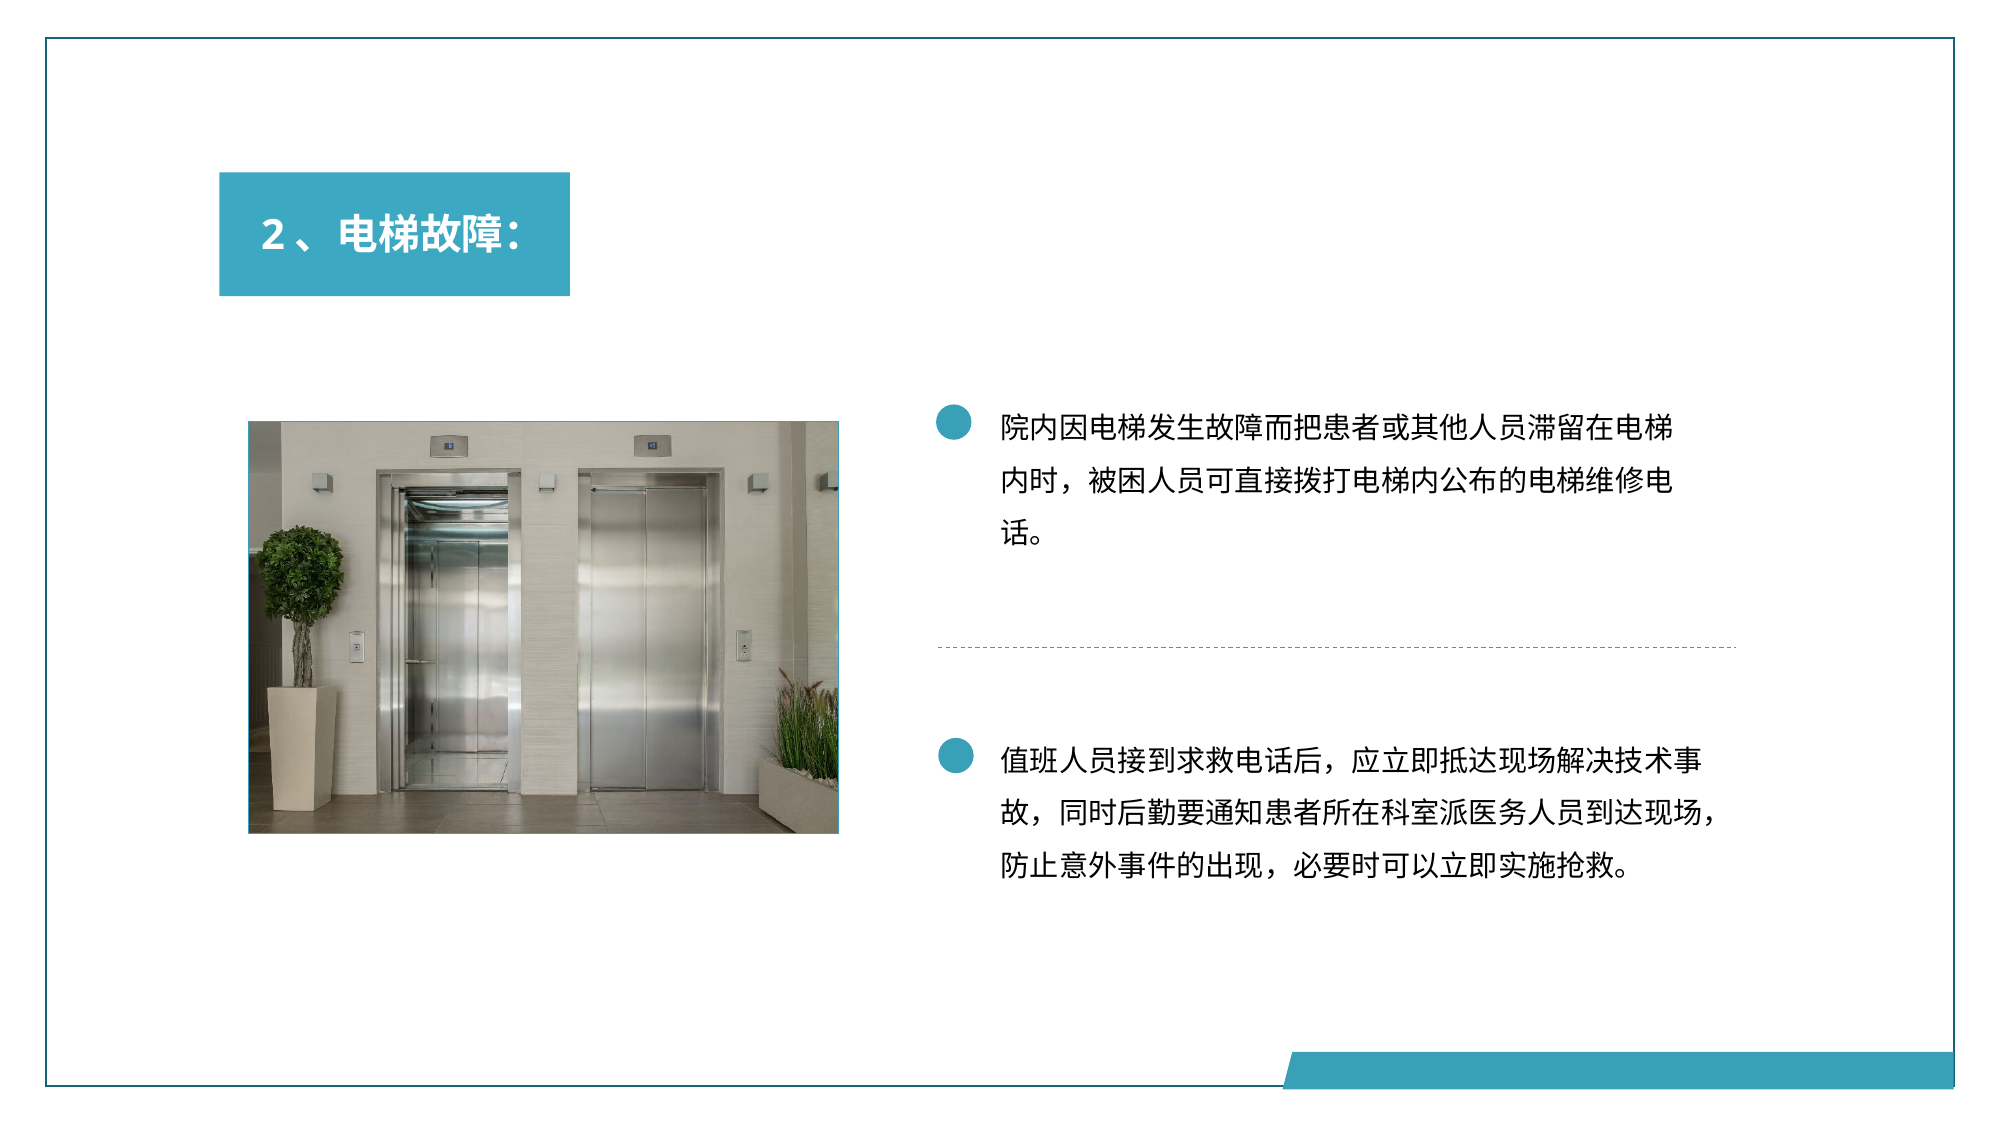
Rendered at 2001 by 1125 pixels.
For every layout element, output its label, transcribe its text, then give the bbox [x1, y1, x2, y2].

text_box 院内因电梯发生故障而把患者或其他人员滞留在电梯内时，被困人员可直接拨打电梯内公布的电梯维修电话。 [985, 384, 1698, 557]
text_box [1281, 1050, 1955, 1091]
text_box 值班人员接到求救电话后，应立即抵达现场解决技术事故，同时后勤要通知患者所在科室派医务人员到达现场，防止意外事件的出现，必要时可以立即实施抢救。 [985, 717, 1736, 890]
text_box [219, 172, 570, 297]
text_box [935, 403, 973, 441]
picture [248, 422, 838, 833]
text_box [937, 736, 975, 775]
